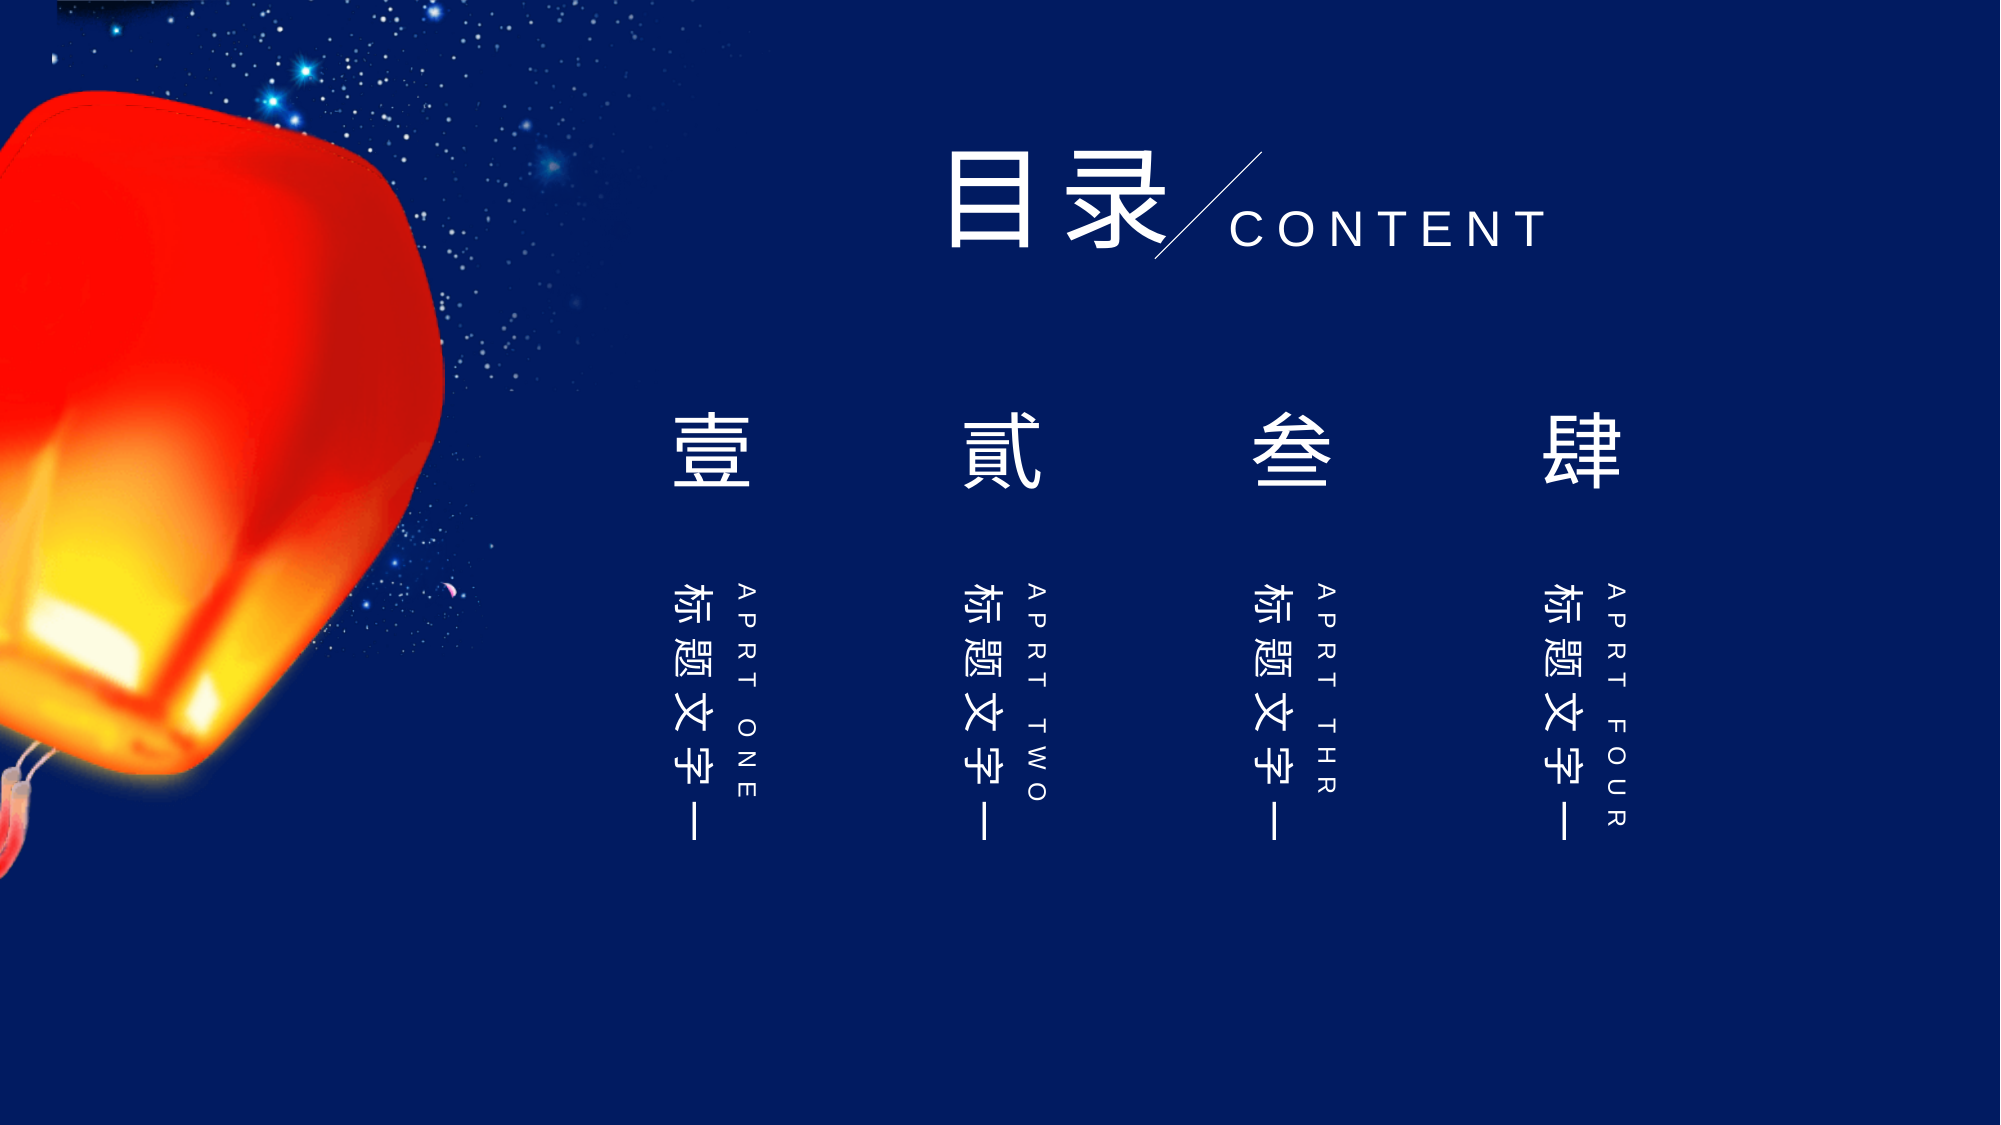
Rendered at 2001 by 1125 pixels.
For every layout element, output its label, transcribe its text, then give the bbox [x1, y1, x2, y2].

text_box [1154, 151, 1262, 259]
picture [0, 0, 1523, 1125]
text_box CONTENT [1300, 188, 1560, 264]
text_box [636, 391, 1658, 902]
